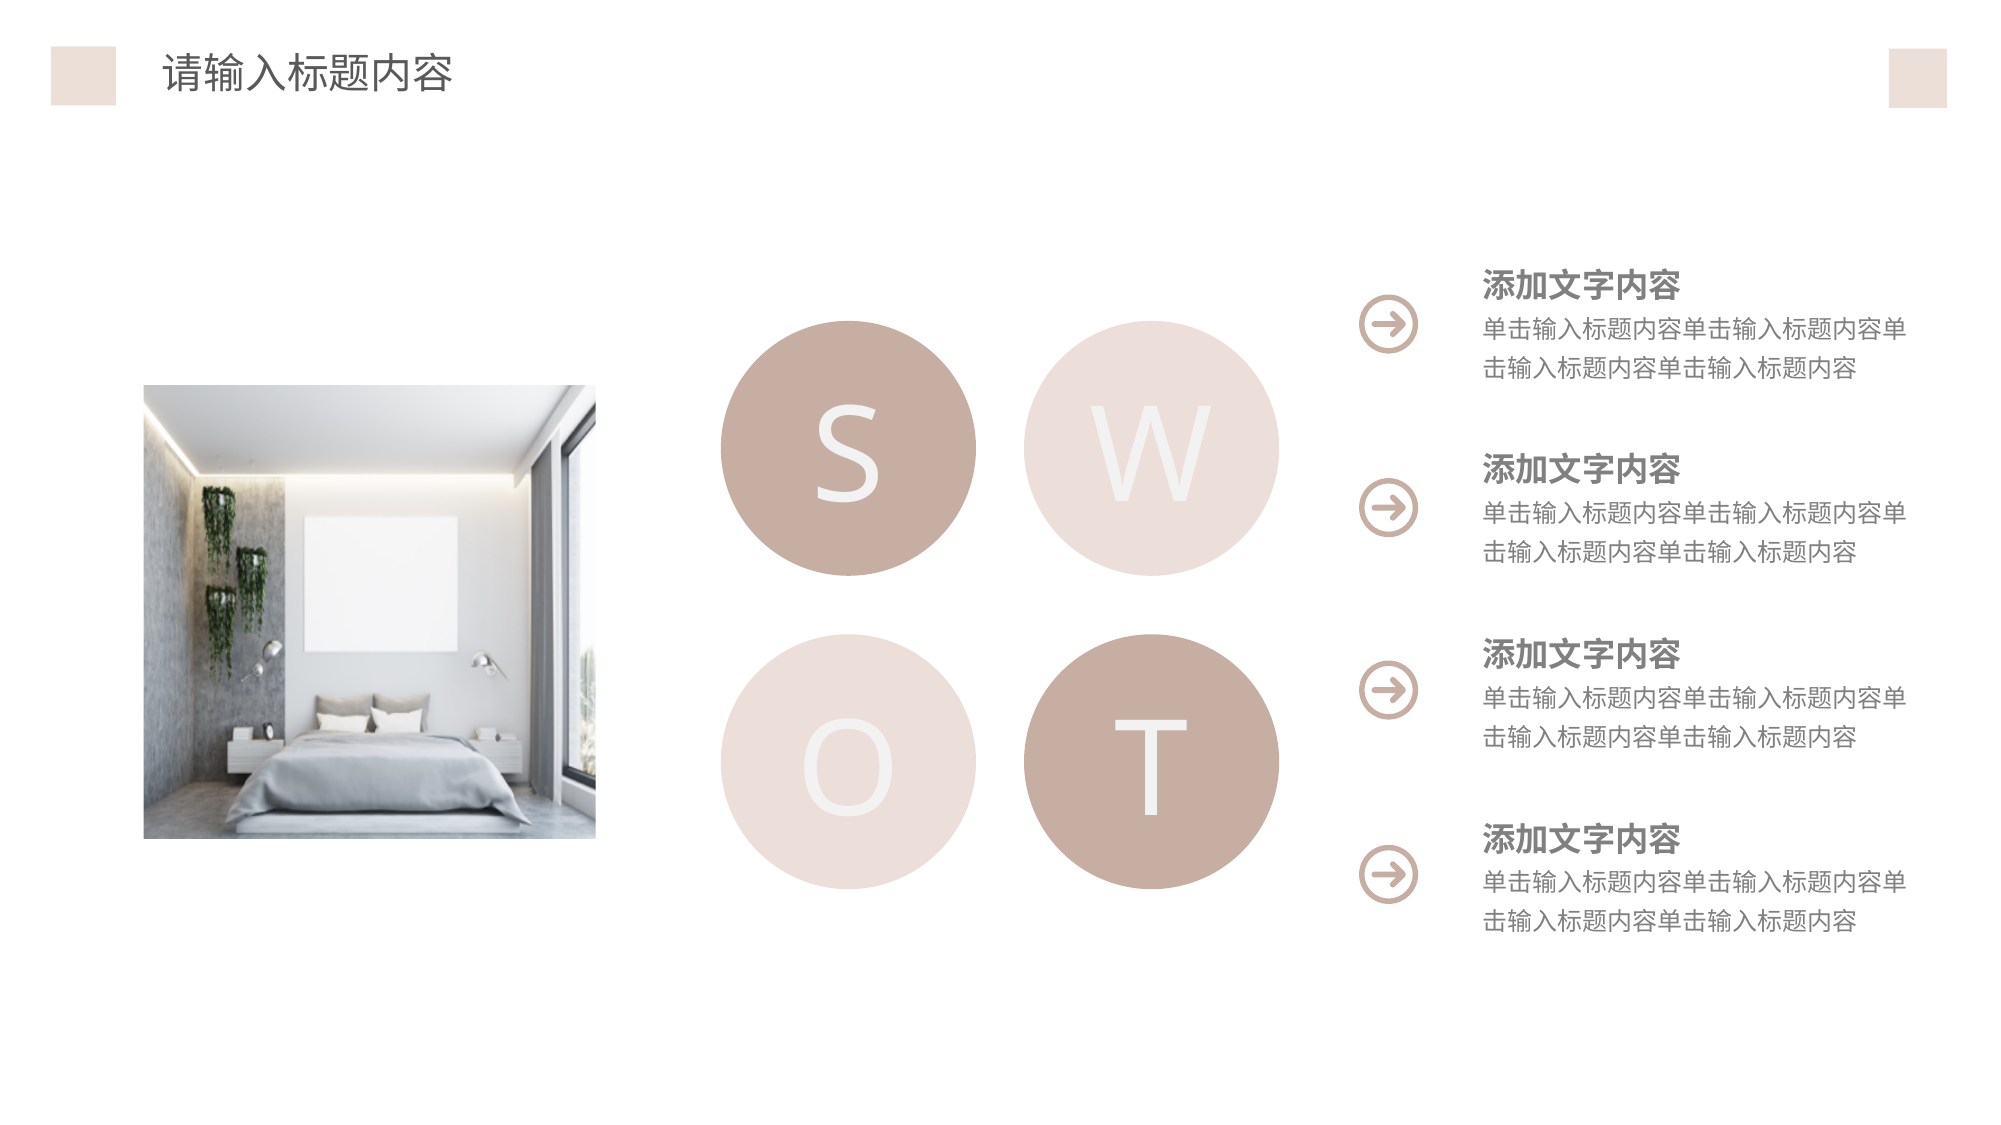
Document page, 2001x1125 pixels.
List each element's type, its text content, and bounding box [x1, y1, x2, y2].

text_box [720, 320, 1280, 890]
text_box 添加文字内容 单击输入标题内容单击输入标题内容单击输入标题内容单击输入标题内容 [1482, 817, 1920, 936]
text_box [1358, 293, 1420, 355]
text_box [1358, 659, 1420, 721]
text_box 添加文字内容 单击输入标题内容单击输入标题内容单击输入标题内容单击输入标题内容 [1482, 448, 1920, 567]
text_box [143, 384, 597, 840]
text_box [1358, 477, 1420, 539]
text_box [1358, 843, 1420, 905]
text_box 添加文字内容 单击输入标题内容单击输入标题内容单击输入标题内容单击输入标题内容 [1482, 264, 1920, 383]
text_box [50, 39, 1948, 108]
text_box 添加文字内容 单击输入标题内容单击输入标题内容单击输入标题内容单击输入标题内容 [1482, 633, 1920, 752]
